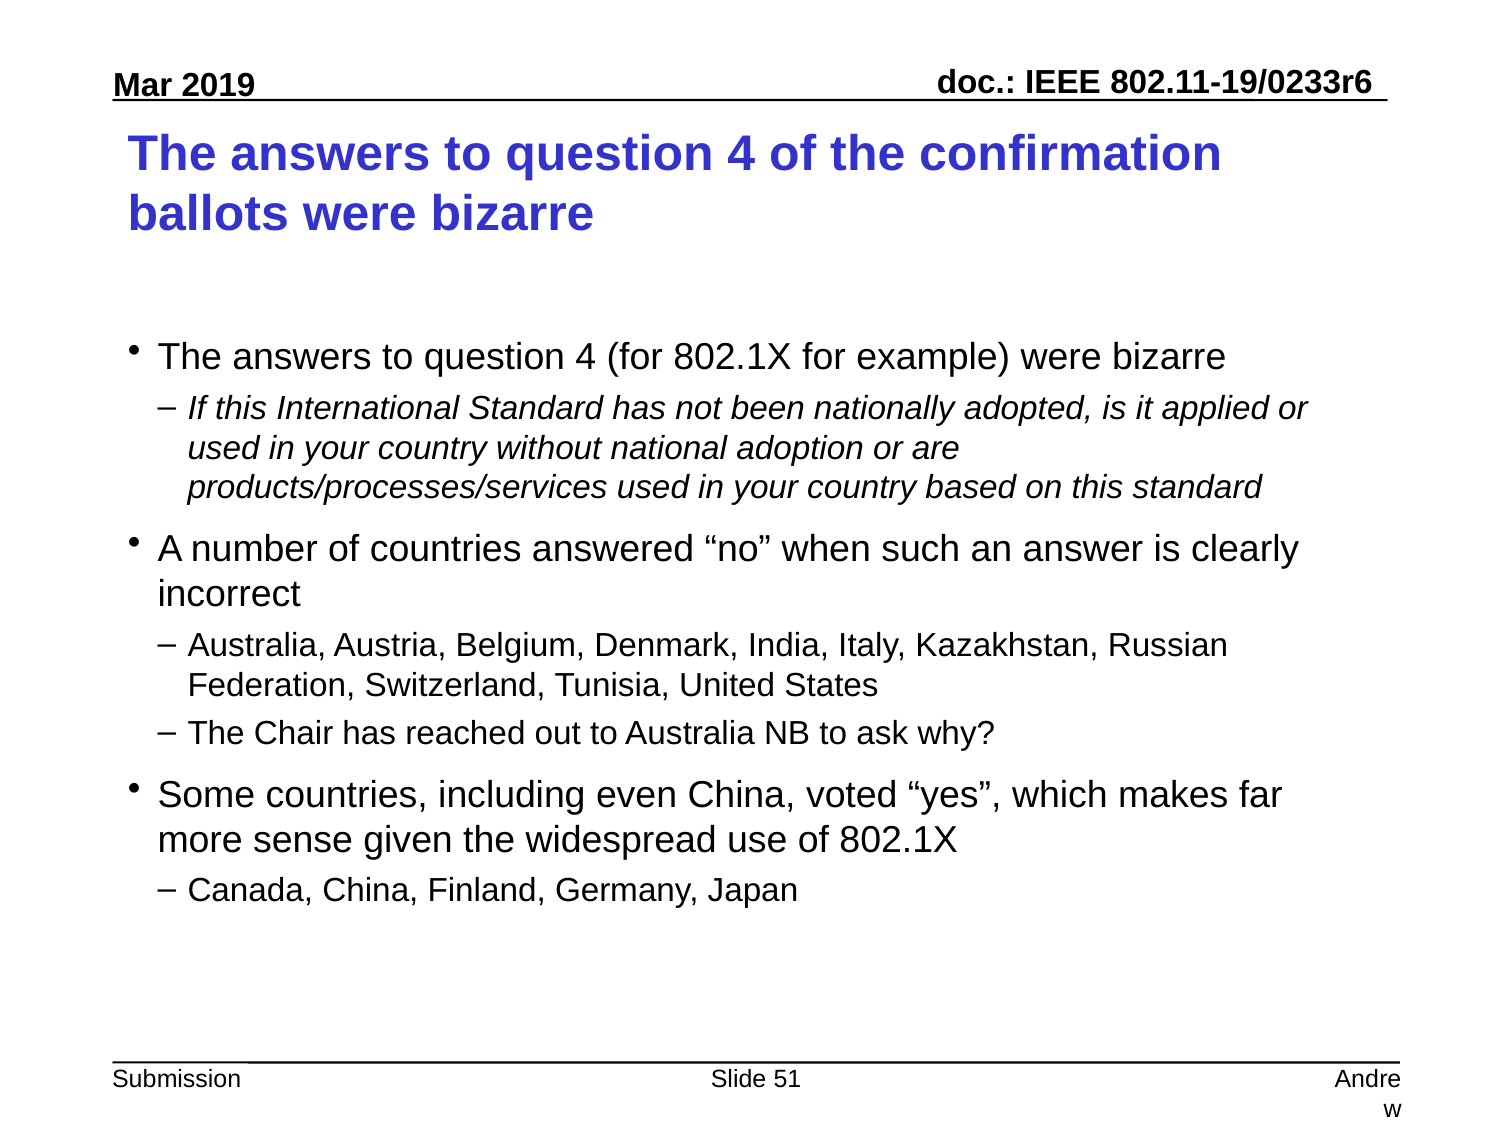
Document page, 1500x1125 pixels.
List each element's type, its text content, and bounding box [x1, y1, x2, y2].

list The answers to question 4 (for 802.1X for example) were bizarre If this International Standard has not been nationally adopted, is it applied or used in your country without national adoption or are products/processes/services used in your country based on this standard A number of countries answered “no” when such an answer is clearly incorrect Australia, Austria, Belgium, Denmark, India, Italy, Kazakhstan, Russian Federation, Switzerland, Tunisia, United States The Chair has reached out to Australia NB to ask why? Some countries, including even China, voted “yes”, which makes far more sense given the widespread use of 802.1X Canada, China, Finland, Germany, Japan [112, 324, 1388, 1000]
footer Andrew Myles, Cisco [1320, 1061, 1402, 1093]
slide_number Slide 51 [709, 1061, 803, 1093]
title The answers to question 4 of the confirmation ballots were bizarre [112, 112, 1388, 288]
